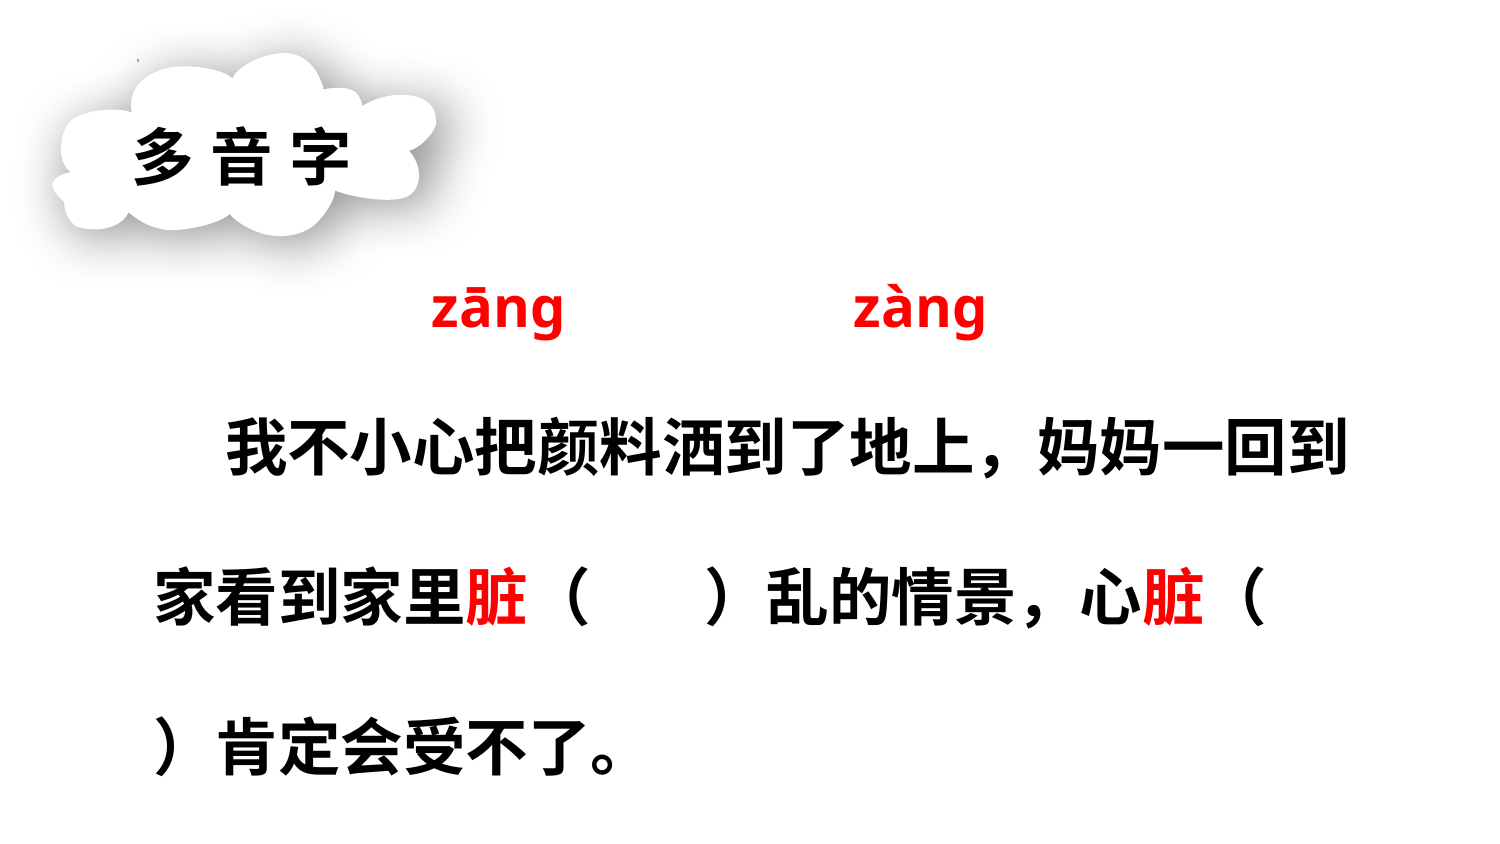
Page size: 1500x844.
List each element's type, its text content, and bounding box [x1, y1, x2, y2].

text_box 多音字 [116, 110, 494, 201]
text_box 我不小心把颜料洒到了地上，妈妈一回到家看到家里脏（ ）乱的情景，心脏（ ）肯定会受不了。 [138, 325, 1396, 791]
text_box zànɡ [840, 263, 1265, 325]
text_box zānɡ [417, 263, 840, 325]
